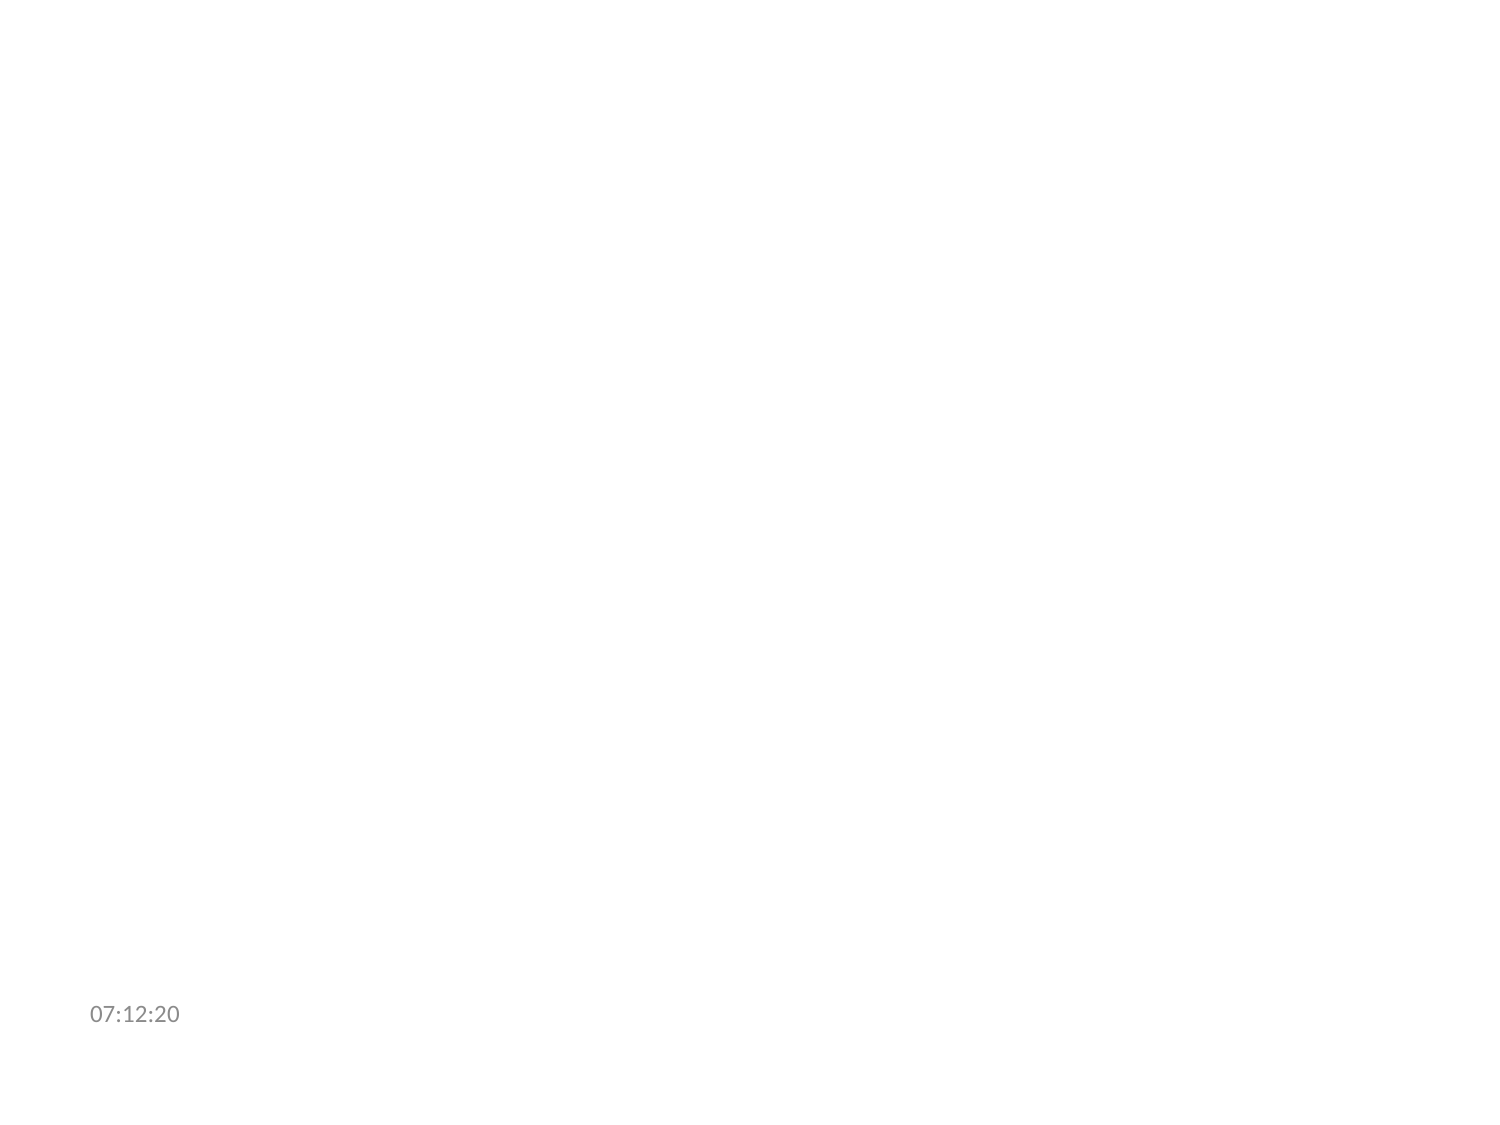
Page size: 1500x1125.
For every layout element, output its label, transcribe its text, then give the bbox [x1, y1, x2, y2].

text_box 15:35:09 [75, 982, 425, 1043]
